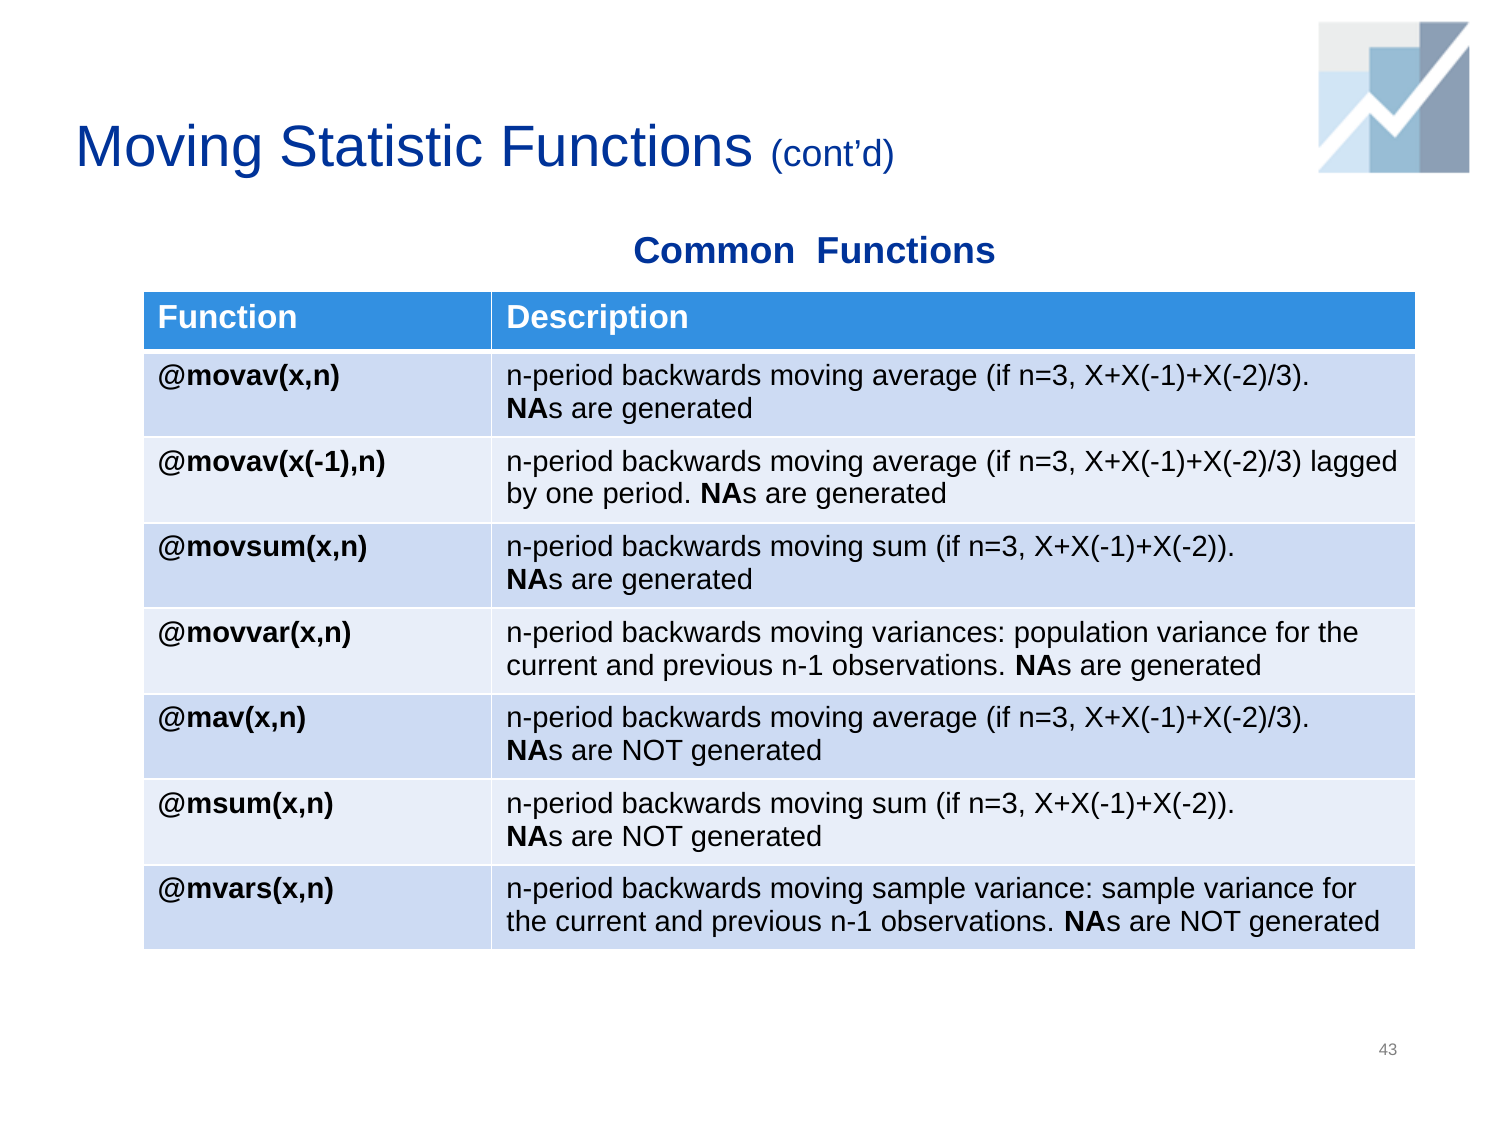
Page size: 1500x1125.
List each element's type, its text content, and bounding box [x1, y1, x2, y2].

table_cell n-period backwards moving average (if n=3, X+X(-1)+X(-2)/3) lagged by one period. NAs are generated [492, 438, 1415, 522]
table_cell n-period backwards moving sum (if n=3, X+X(-1)+X(-2)). NAs are generated [492, 524, 1415, 607]
text_box Common Functions [60, 214, 1484, 313]
table_cell @mvars(x,n) [144, 866, 491, 949]
table_cell @movvar(x,n) [144, 609, 491, 693]
table_cell n-period backwards moving average (if n=3, X+X(-1)+X(-2)/3). NAs are NOT generated [492, 695, 1415, 778]
table_cell n-period backwards moving sum (if n=3, X+X(-1)+X(-2)). NAs are NOT generated [492, 780, 1415, 864]
table_cell @mav(x,n) [144, 695, 491, 778]
table_cell n-period backwards moving variances: population variance for the current and previous n-1 observations. NAs are generated [492, 609, 1415, 693]
table_cell @msum(x,n) [144, 780, 491, 864]
table_cell @movav(x,n) [144, 354, 491, 436]
text_box Moving Statistic Functions (cont’d) [60, 0, 1295, 186]
picture [1300, 11, 1479, 181]
table_cell @movsum(x,n) [144, 524, 491, 607]
table_header Function [144, 313, 491, 349]
table_cell n-period backwards moving sample variance: sample variance for the current and previous n-1 observations. NAs are NOT generated [492, 866, 1415, 949]
slide_number 43 [1262, 1015, 1413, 1067]
table_header Description [492, 313, 1415, 349]
table_cell n-period backwards moving average (if n=3, X+X(-1)+X(-2)/3). NAs are generated [492, 354, 1415, 436]
table_cell @movav(x(-1),n) [144, 438, 491, 522]
